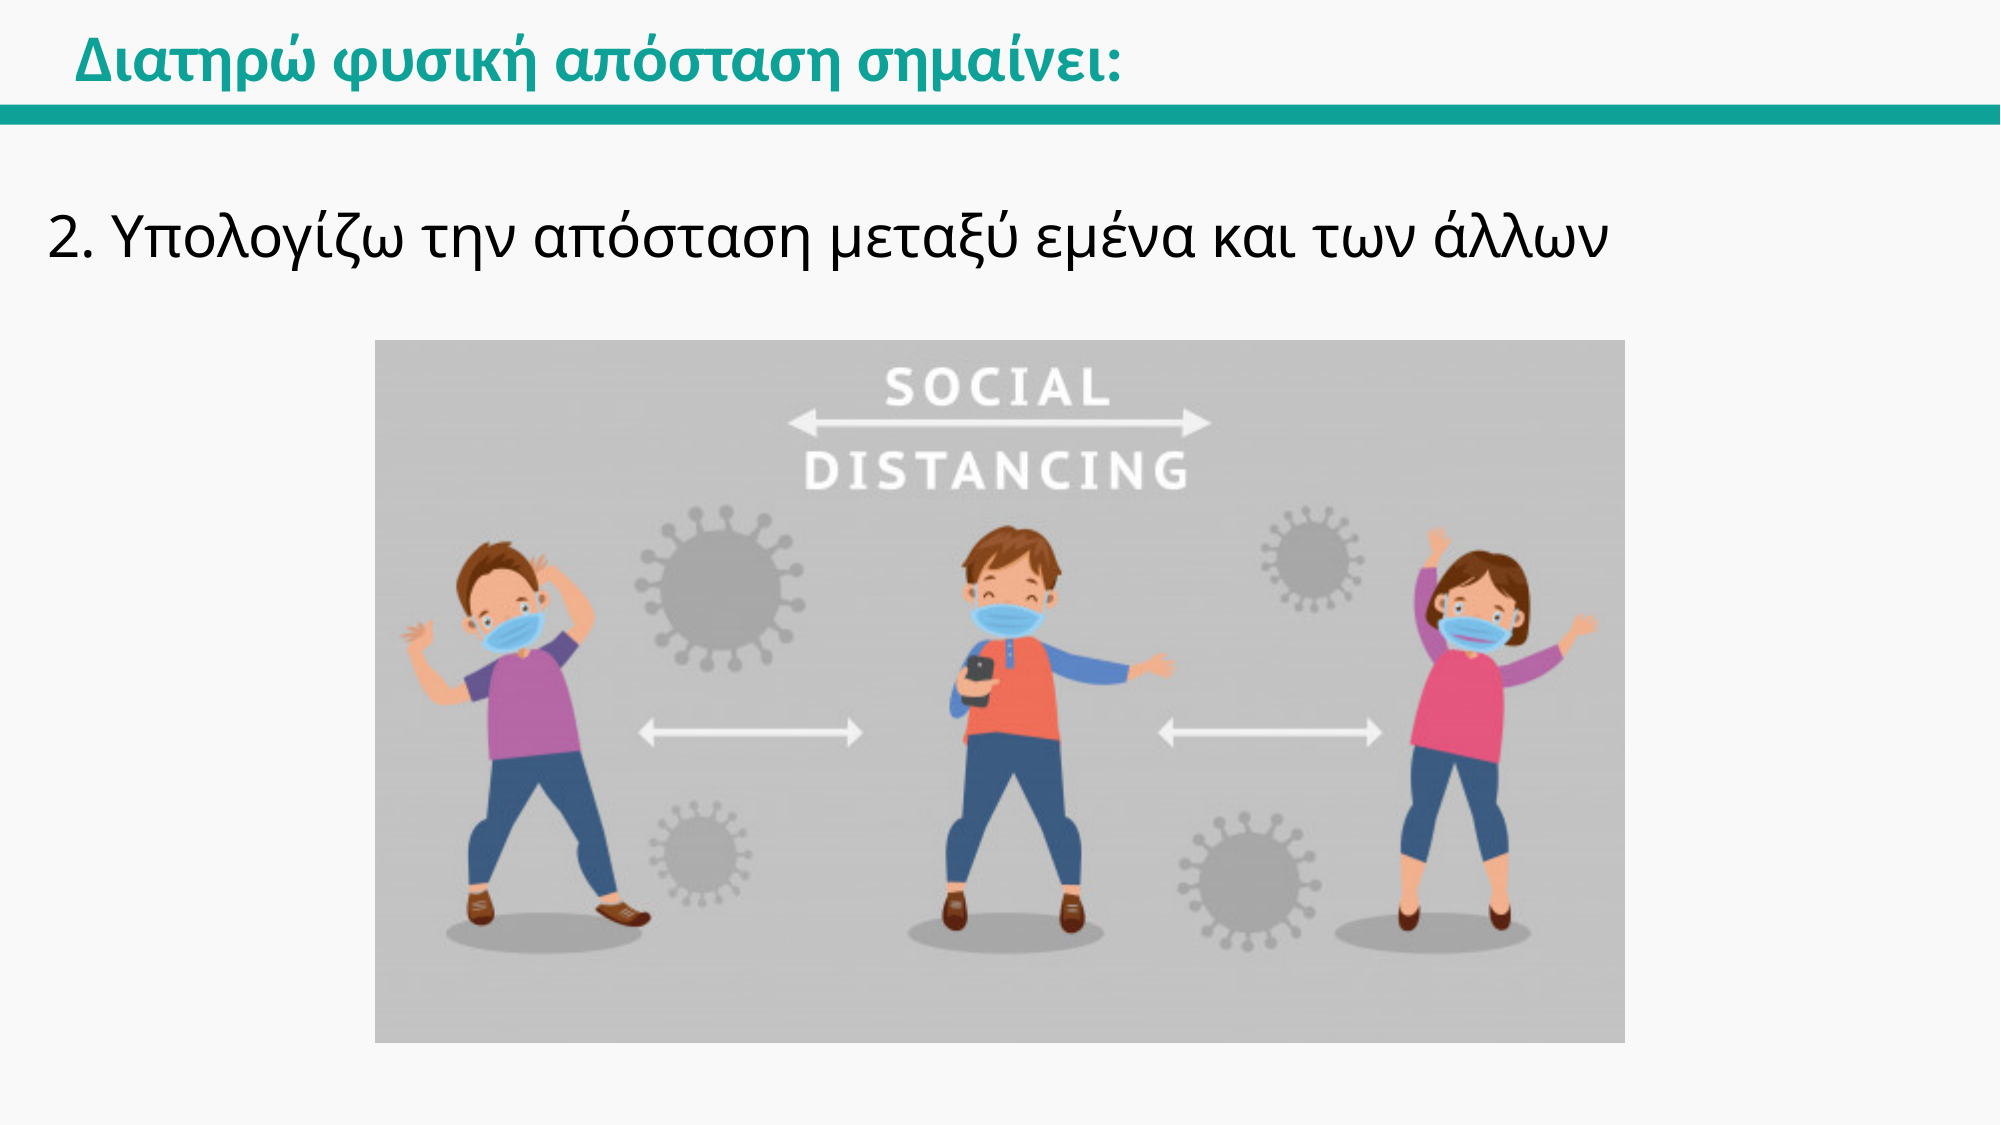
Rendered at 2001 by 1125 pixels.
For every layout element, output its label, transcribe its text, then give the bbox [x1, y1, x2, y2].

title Διατηρώ φυσική απόσταση σημαίνει: [0, 0, 2000, 122]
list 2. Υπολογίζω την απόσταση μεταξύ εμένα και των άλλων [47, 211, 1950, 308]
picture [375, 340, 1625, 1043]
